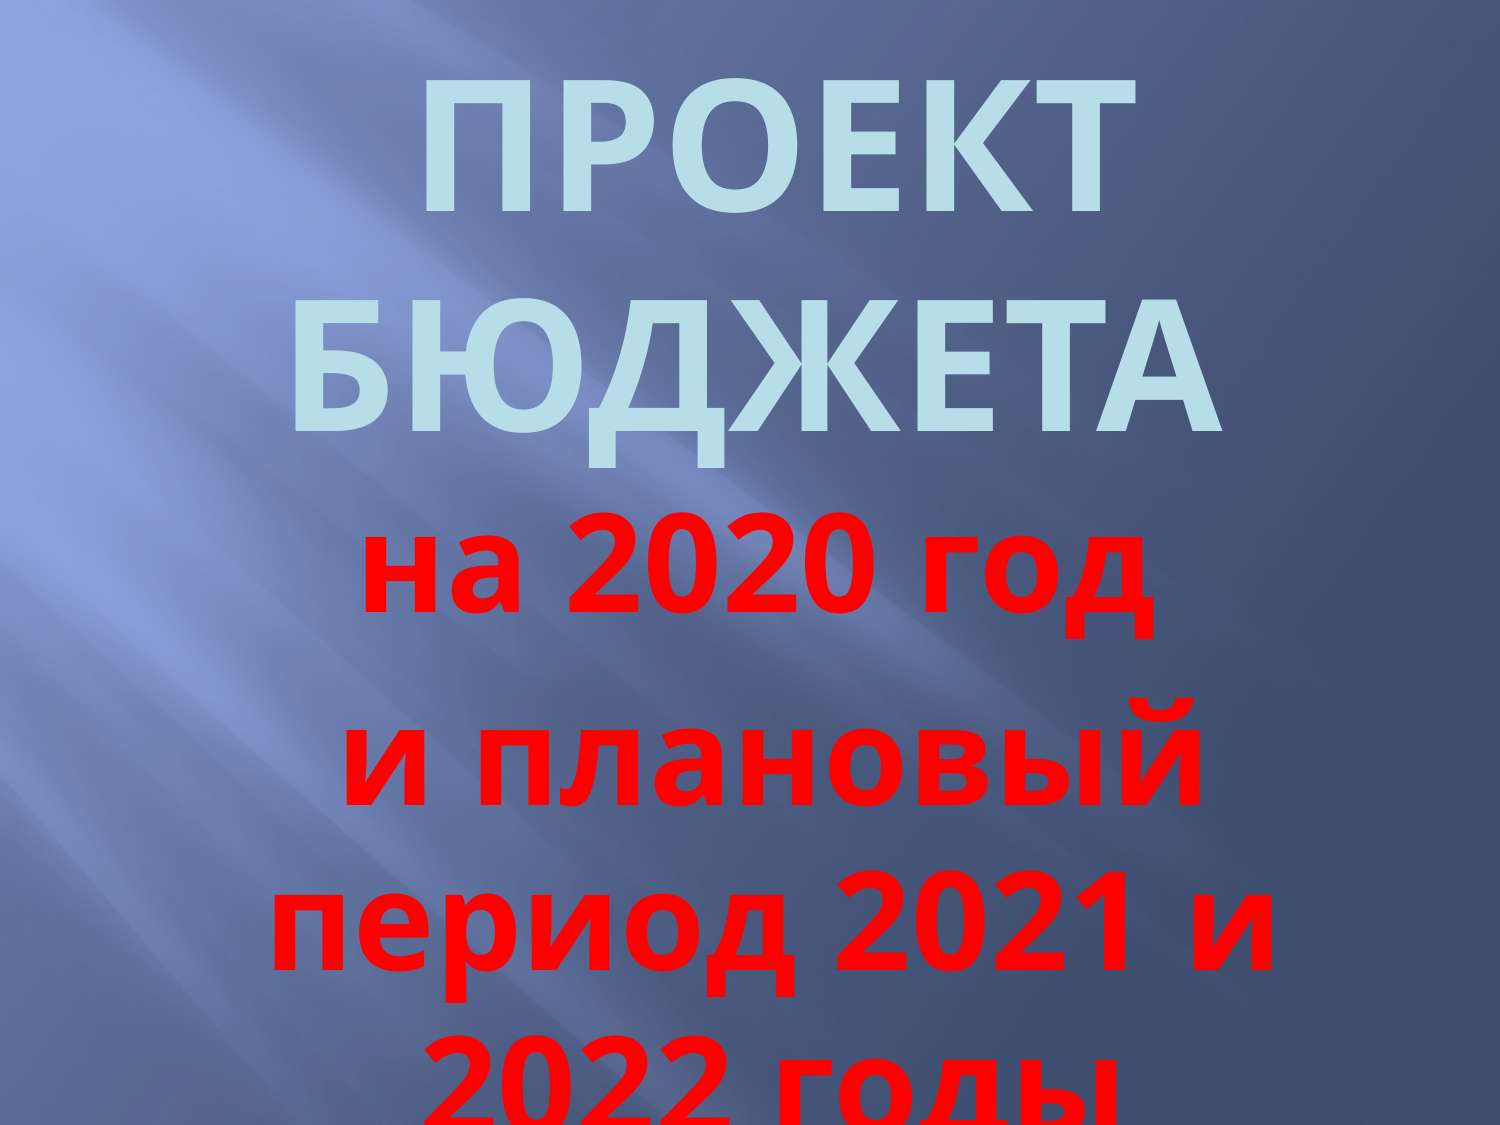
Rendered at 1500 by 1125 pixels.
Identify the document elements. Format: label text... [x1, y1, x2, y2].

title ПРОЕКТ БЮДЖЕТА [100, 90, 1451, 468]
subtitle на 2020 год и плановый период 2021 и 2022 годы [112, 468, 1436, 1024]
